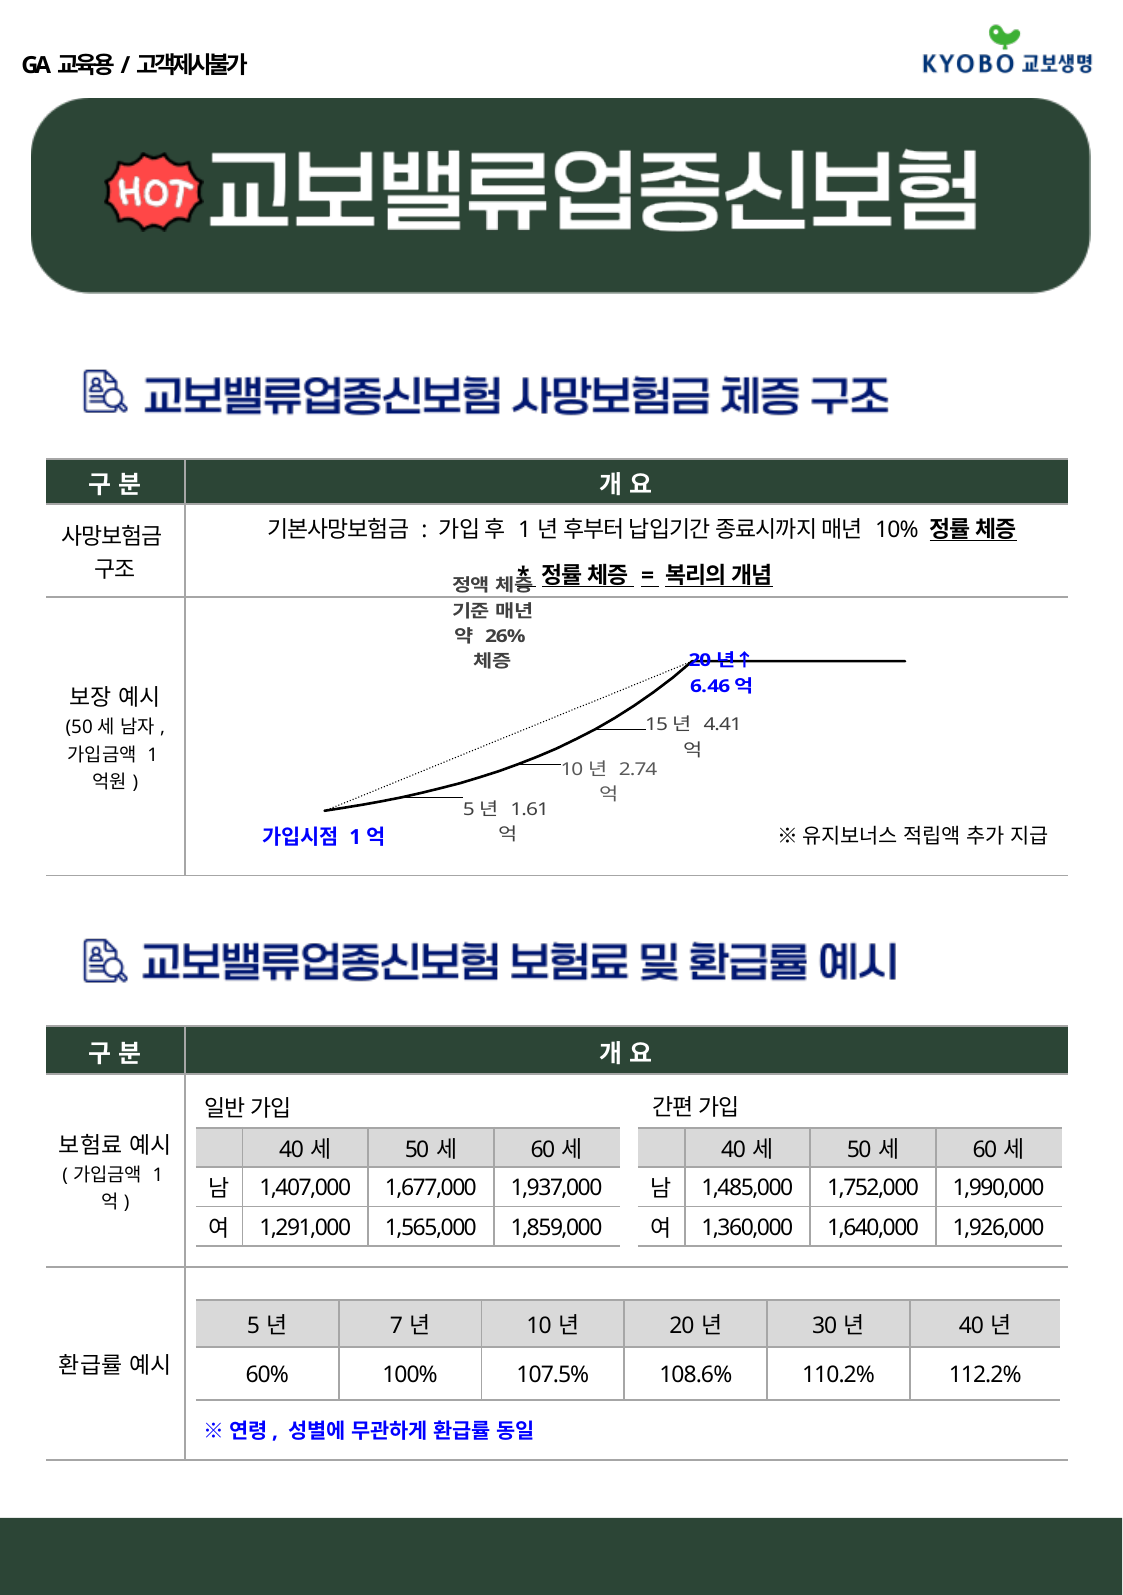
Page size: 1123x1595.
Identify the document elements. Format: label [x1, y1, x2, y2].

text_box [0, 0, 1123, 1595]
